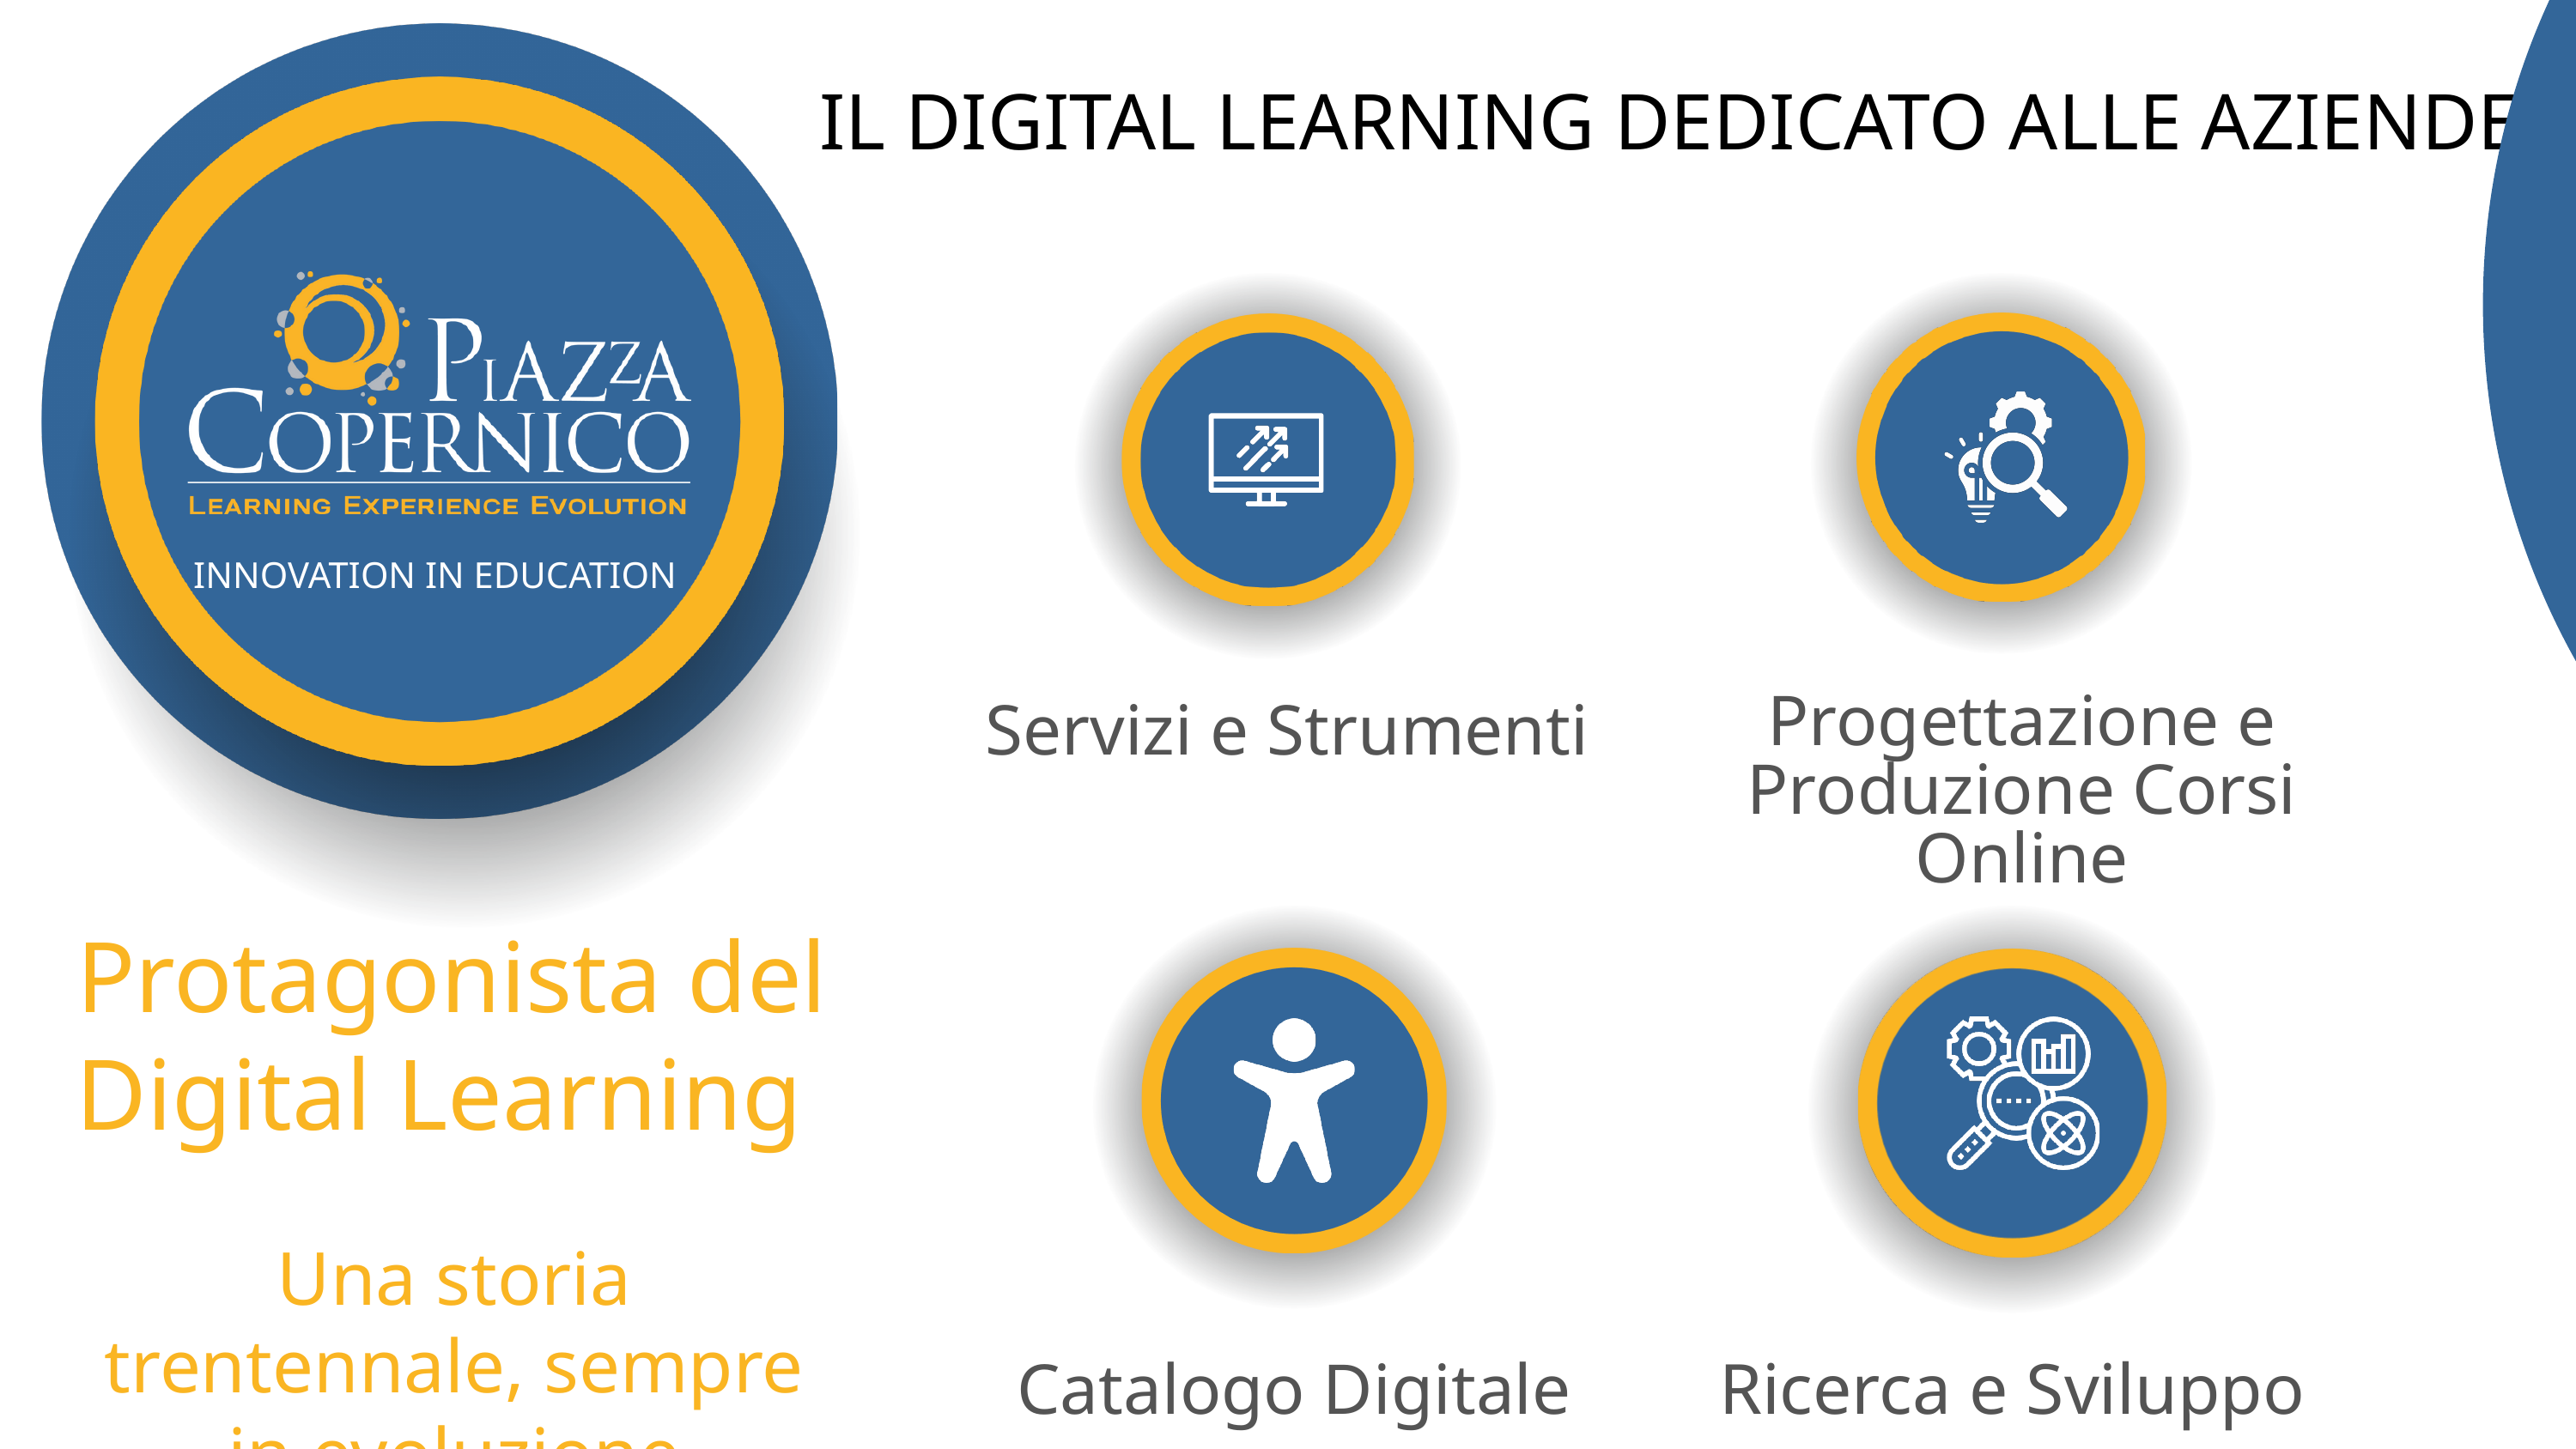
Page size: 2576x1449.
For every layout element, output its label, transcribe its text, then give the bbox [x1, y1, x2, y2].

text_box IL DIGITAL LEARNING DEDICATO ALLE AZIENDE [764, 69, 2478, 167]
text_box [932, 904, 1644, 1438]
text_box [2482, 0, 2576, 1034]
text_box Una storia trentennale, sempre in evoluzione [67, 1232, 842, 1449]
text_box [1656, 271, 2388, 837]
text_box [187, 271, 691, 514]
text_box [919, 271, 1655, 779]
text_box Protagonista del Digital Learning [41, 915, 863, 1149]
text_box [1645, 904, 2379, 1438]
text_box [94, 76, 784, 766]
text_box [67, 135, 863, 931]
text_box INNOVATION IN EDUCATION [153, 552, 726, 597]
text_box [41, 23, 838, 819]
